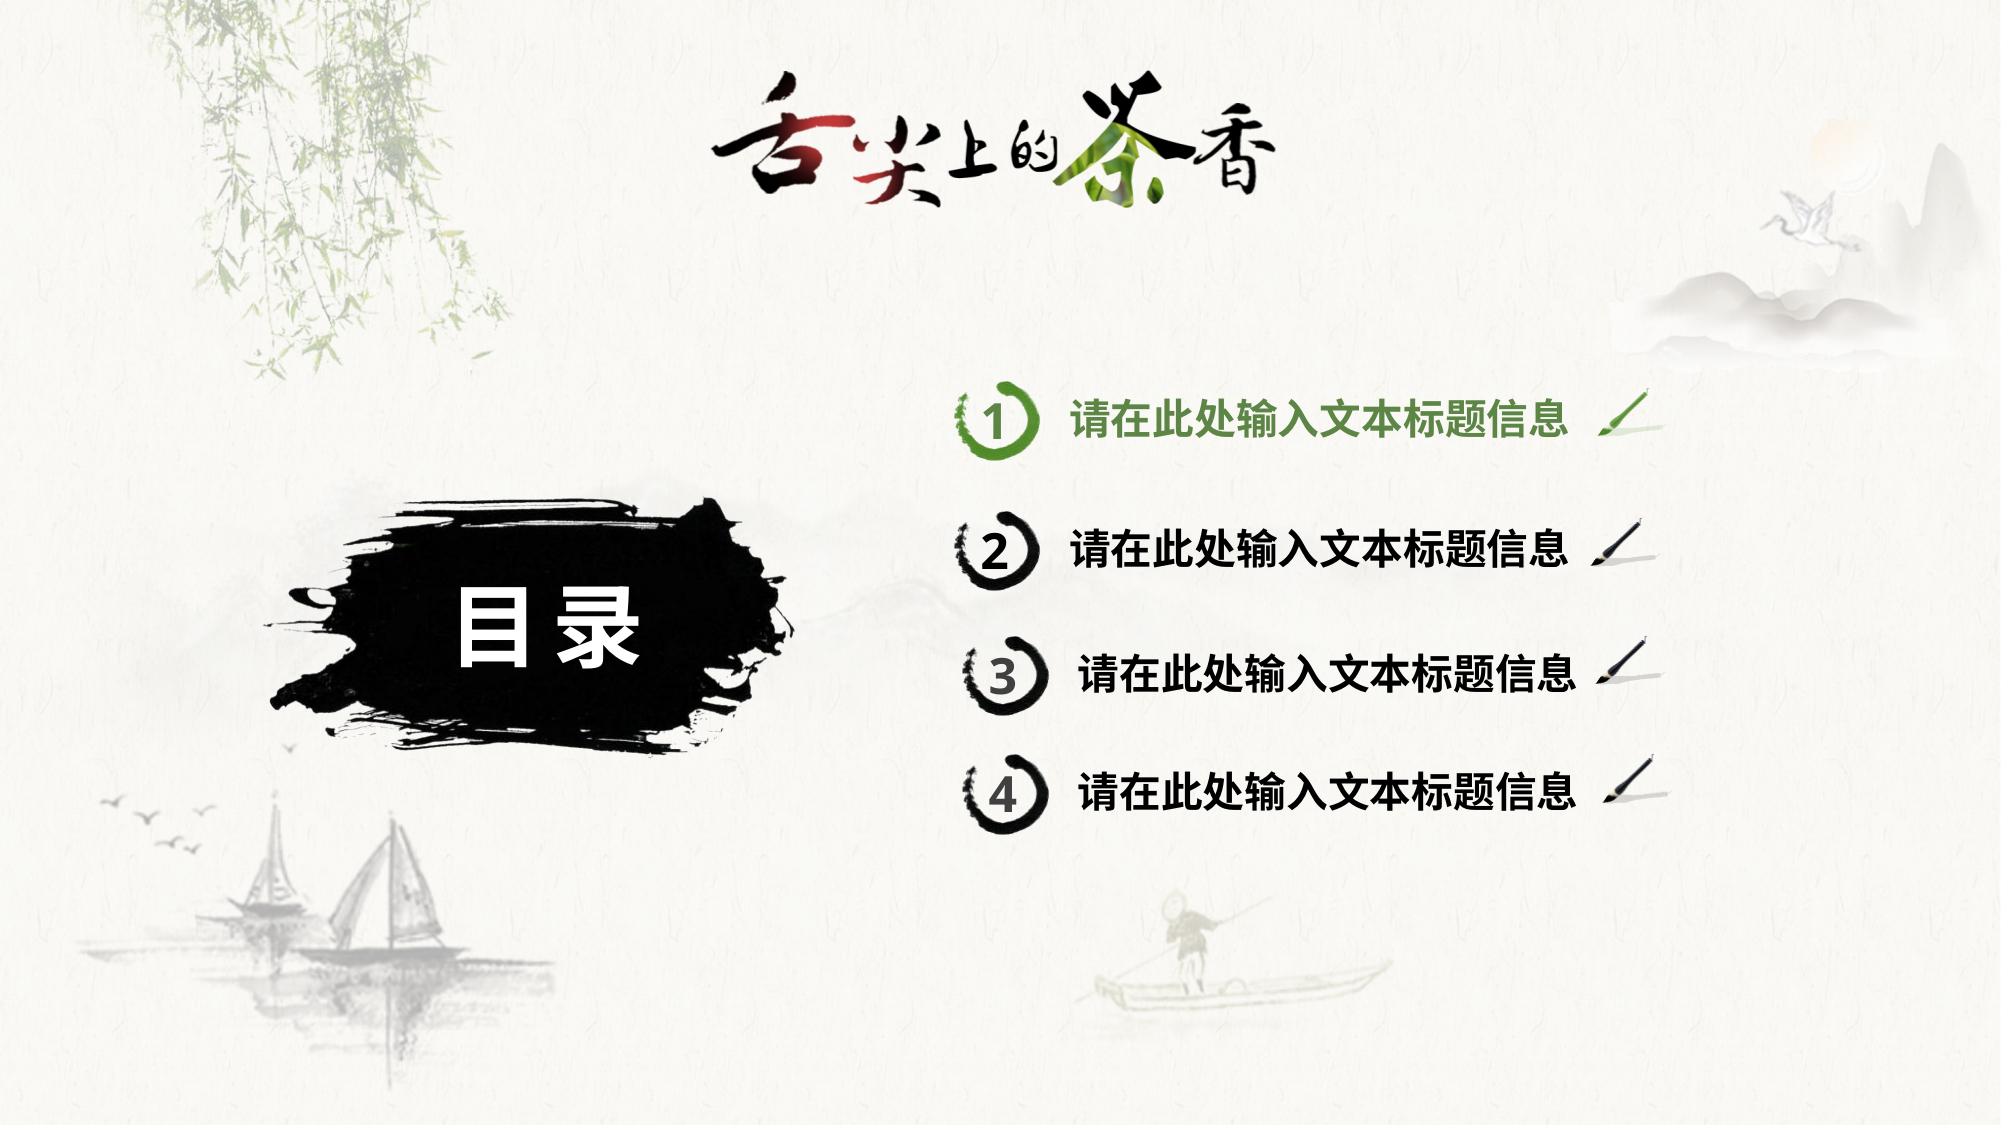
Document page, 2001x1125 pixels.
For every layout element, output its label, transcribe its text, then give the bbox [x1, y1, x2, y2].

text_box 请在此处输入文本标题信息 [1054, 515, 1586, 581]
picture [1593, 633, 1672, 688]
text_box 请在此处输入文本标题信息 [1062, 758, 1594, 824]
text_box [957, 628, 1054, 717]
picture [1595, 385, 1674, 440]
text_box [949, 373, 1045, 462]
picture [697, 11, 1303, 223]
text_box 请在此处输入文本标题信息 [1062, 640, 1594, 706]
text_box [957, 746, 1054, 835]
picture [236, 467, 822, 766]
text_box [949, 503, 1045, 592]
picture [1588, 515, 1667, 570]
text_box 请在此处输入文本标题信息 [1054, 385, 1586, 451]
picture [1600, 751, 1679, 807]
